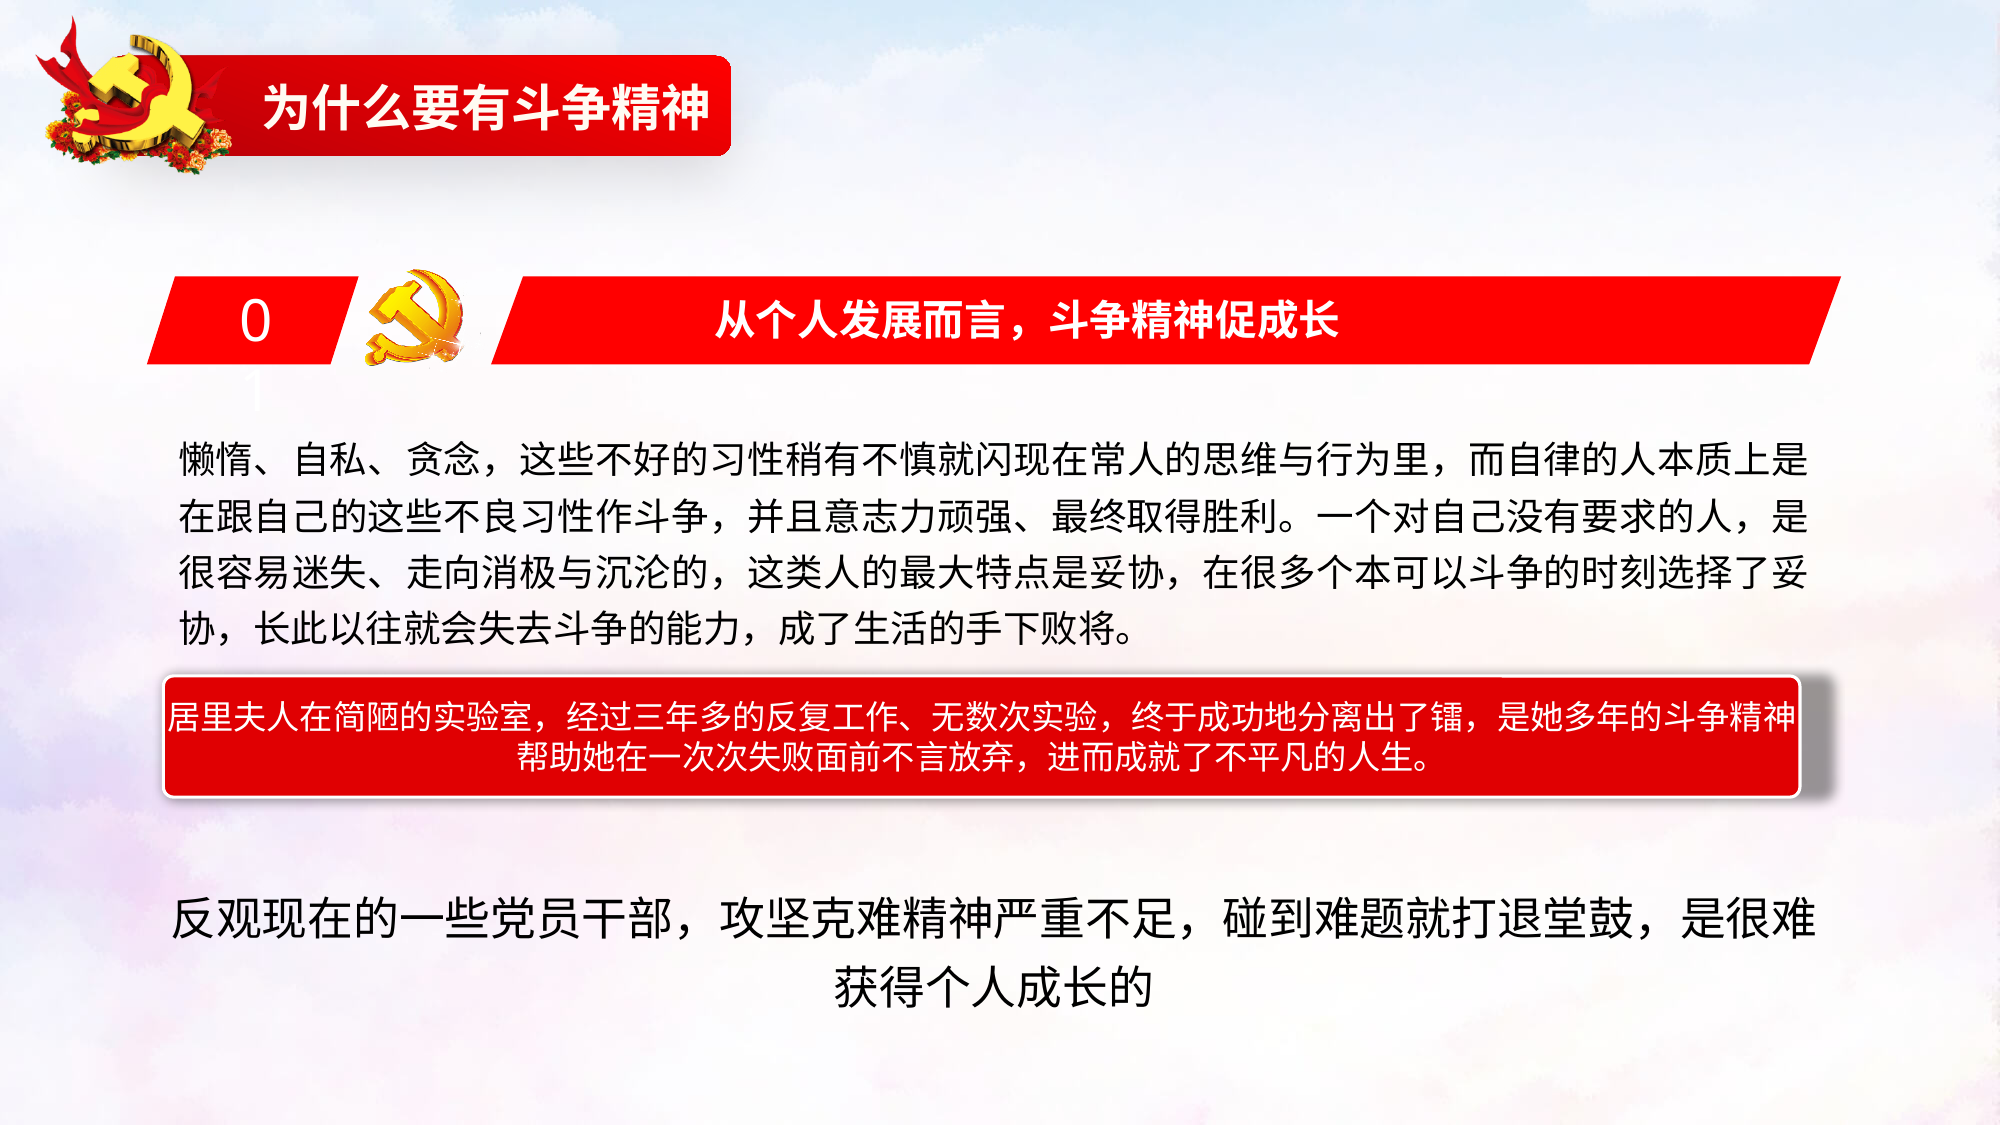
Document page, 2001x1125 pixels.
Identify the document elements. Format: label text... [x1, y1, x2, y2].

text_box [146, 242, 1842, 397]
text_box 懒惰、自私、贪念，这些不好的习性稍有不慎就闪现在常人的思维与行为里，而自律的人本质上是在跟自己的这些不良习性作斗争，并且意志力顽强、最终取得胜利。一个对自己没有要求的人，是很容易迷失、走向消极与沉沦的，这类人的最大特点是妥协，在很多个本可以斗争的时刻选择了妥协，长此以往就会失去斗争的能力，成了生活的手下败将。 [163, 417, 1824, 658]
text_box 反观现在的一些党员干部，攻坚克难精神严重不足，碰到难题就打退堂鼓，是很难获得个人成长的 [146, 868, 1841, 1021]
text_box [35, 15, 731, 175]
text_box 居里夫人在简陋的实验室，经过三年多的反复工作、无数次实验，终于成功地分离出了镭，是她多年的斗争精神帮助她在一次次失败面前不言放弃，进而成就了不平凡的人生。 [163, 675, 1800, 798]
picture [0, 0, 2000, 1125]
